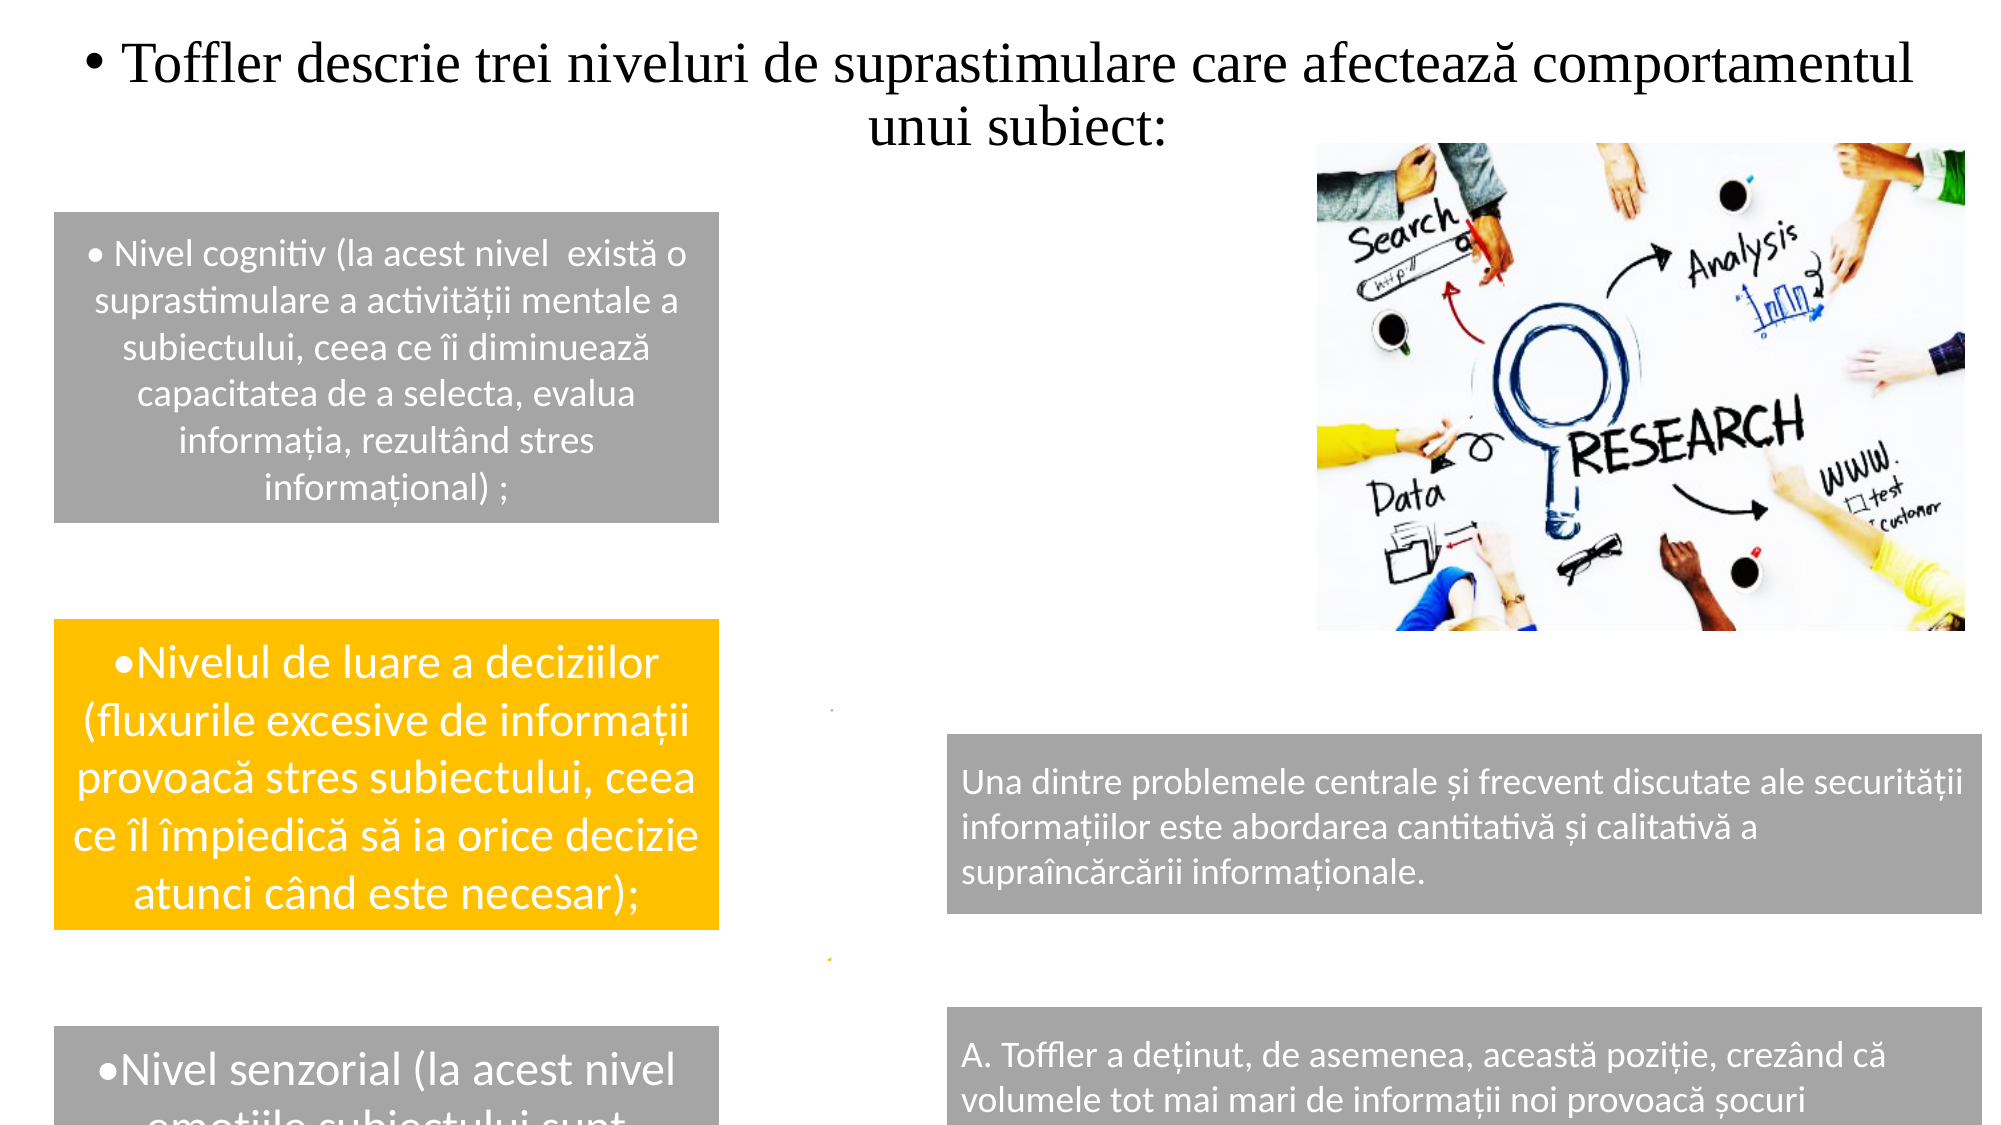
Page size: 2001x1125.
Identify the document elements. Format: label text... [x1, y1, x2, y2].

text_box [53, 211, 1387, 1100]
picture [1317, 143, 1965, 562]
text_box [824, 562, 1984, 1125]
list Toffler descrie trei niveluri de suprastimulare care afectează comportamentul unui subiect: [35, 24, 1965, 1125]
